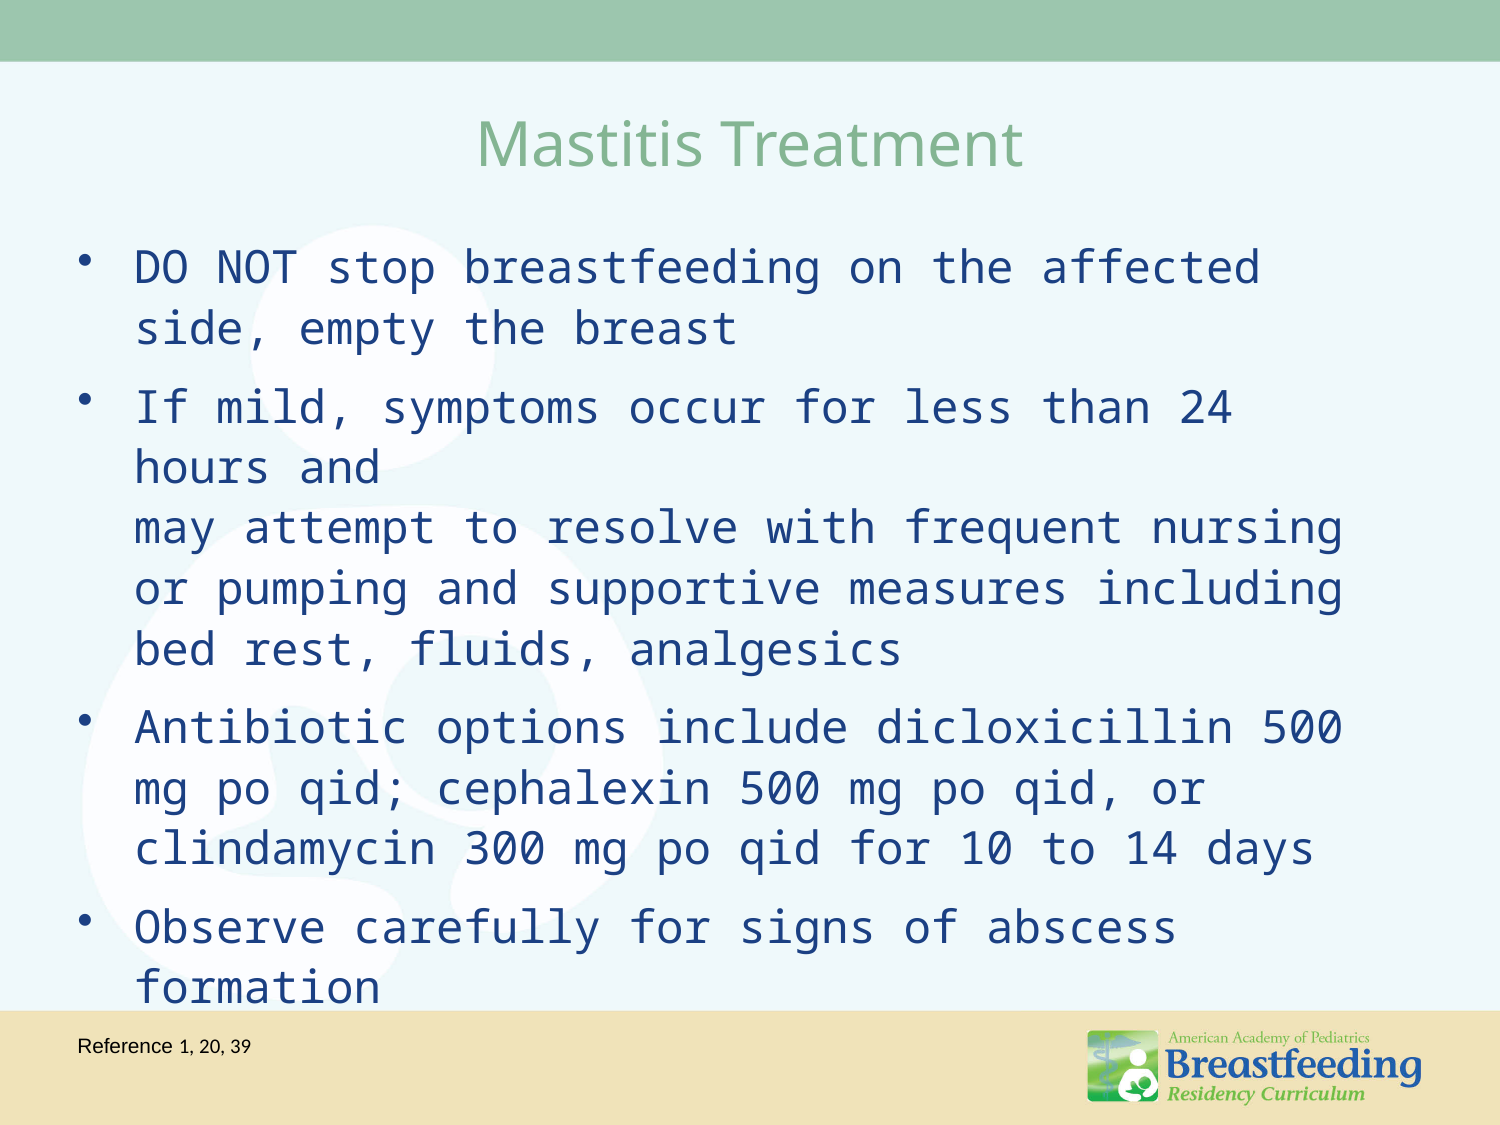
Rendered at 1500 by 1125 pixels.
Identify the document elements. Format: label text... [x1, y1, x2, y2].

list DO NOT stop breastfeeding on the affected side, empty the breast If mild, symptoms occur for less than 24 hours and may attempt to resolve with frequent nursing or pumping and supportive measures including bed rest, fluids, analgesics Antibiotic options include dicloxicillin 500 mg po qid; cephalexin 500 mg po qid, or clindamycin 300 mg po qid for 10 to 14 days Observe carefully for signs of abscess formation [62, 224, 1401, 1038]
title Mastitis Treatment [74, 49, 1426, 234]
text_box Reference 1, 20, 39 [62, 1025, 325, 1065]
picture [0, 0, 1500, 1125]
